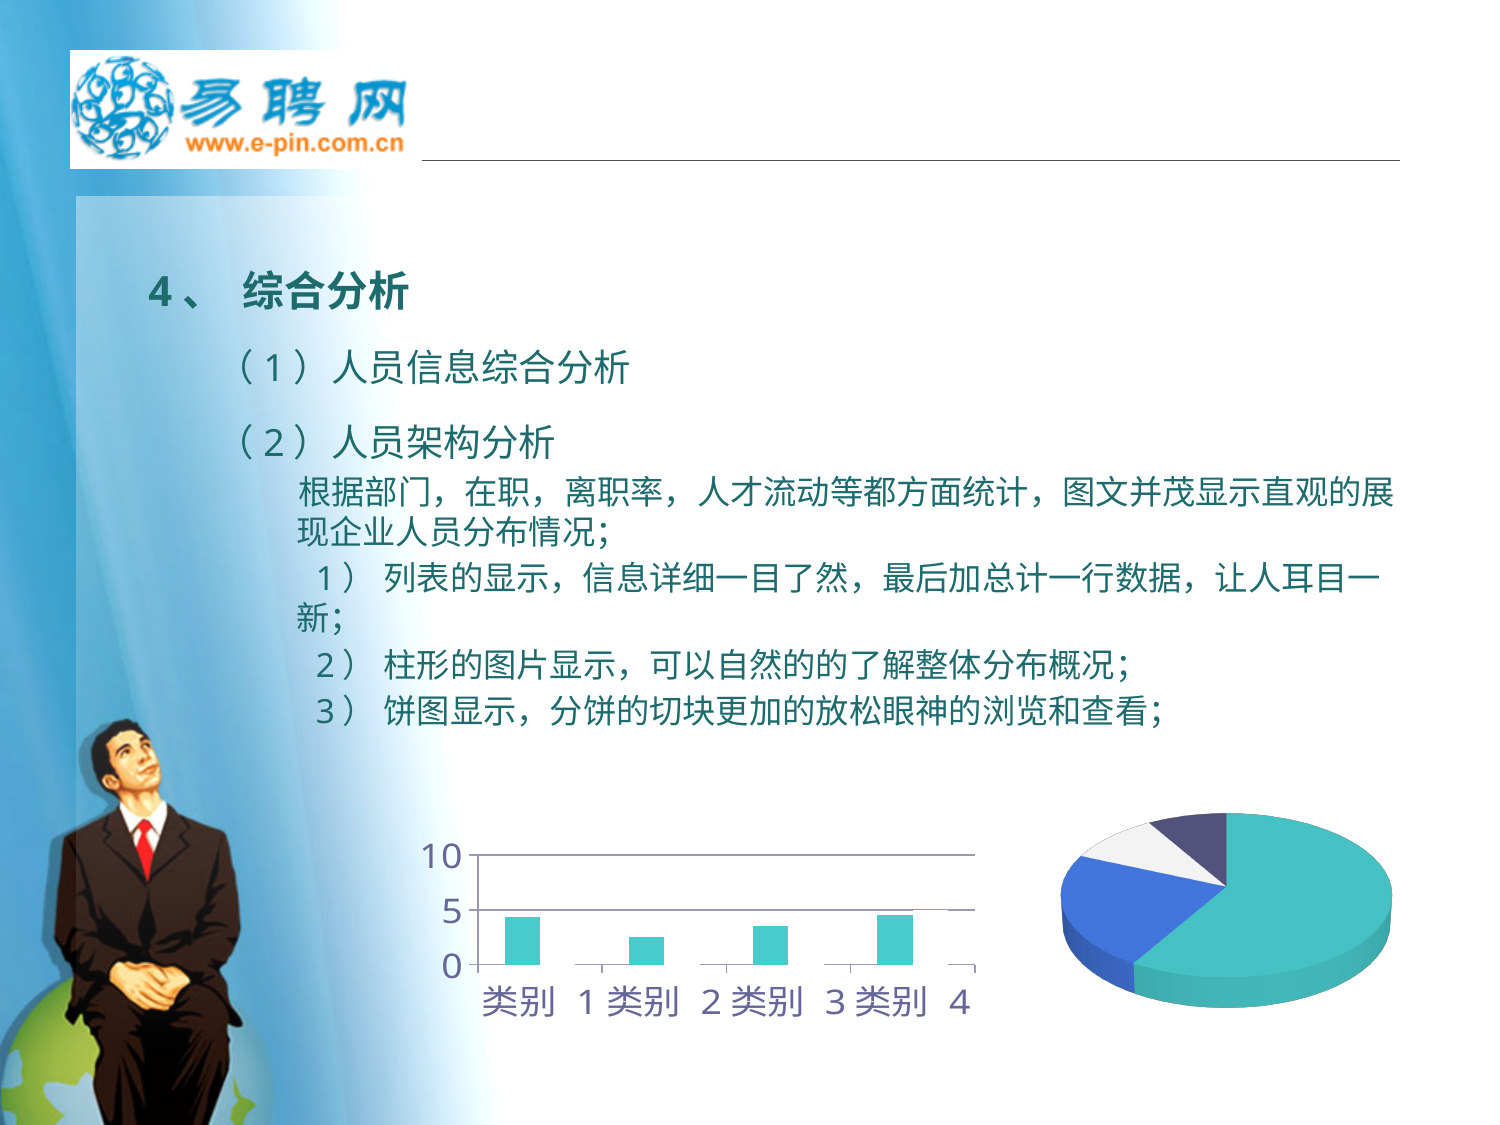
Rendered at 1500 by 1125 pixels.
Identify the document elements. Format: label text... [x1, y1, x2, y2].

chart [308, 714, 977, 1025]
picture [0, 0, 1500, 1125]
chart [1034, 749, 1419, 1072]
list 4、 综合分析 （1）人员信息综合分析 （2）人员架构分析 根据部门，在职，离职率，人才流动等都方面统计，图文并茂显示直观的展现企业人员分布情况； 1） 列表的显示，信息详细一目了然，最后加总计一行数据，让人耳目一新； 2） 柱形的图片显示，可以自然的的了解整体分布概况； 3） 饼图显示，分饼的切块更加的放松眼神的浏览和查看； [74, 231, 1426, 1069]
